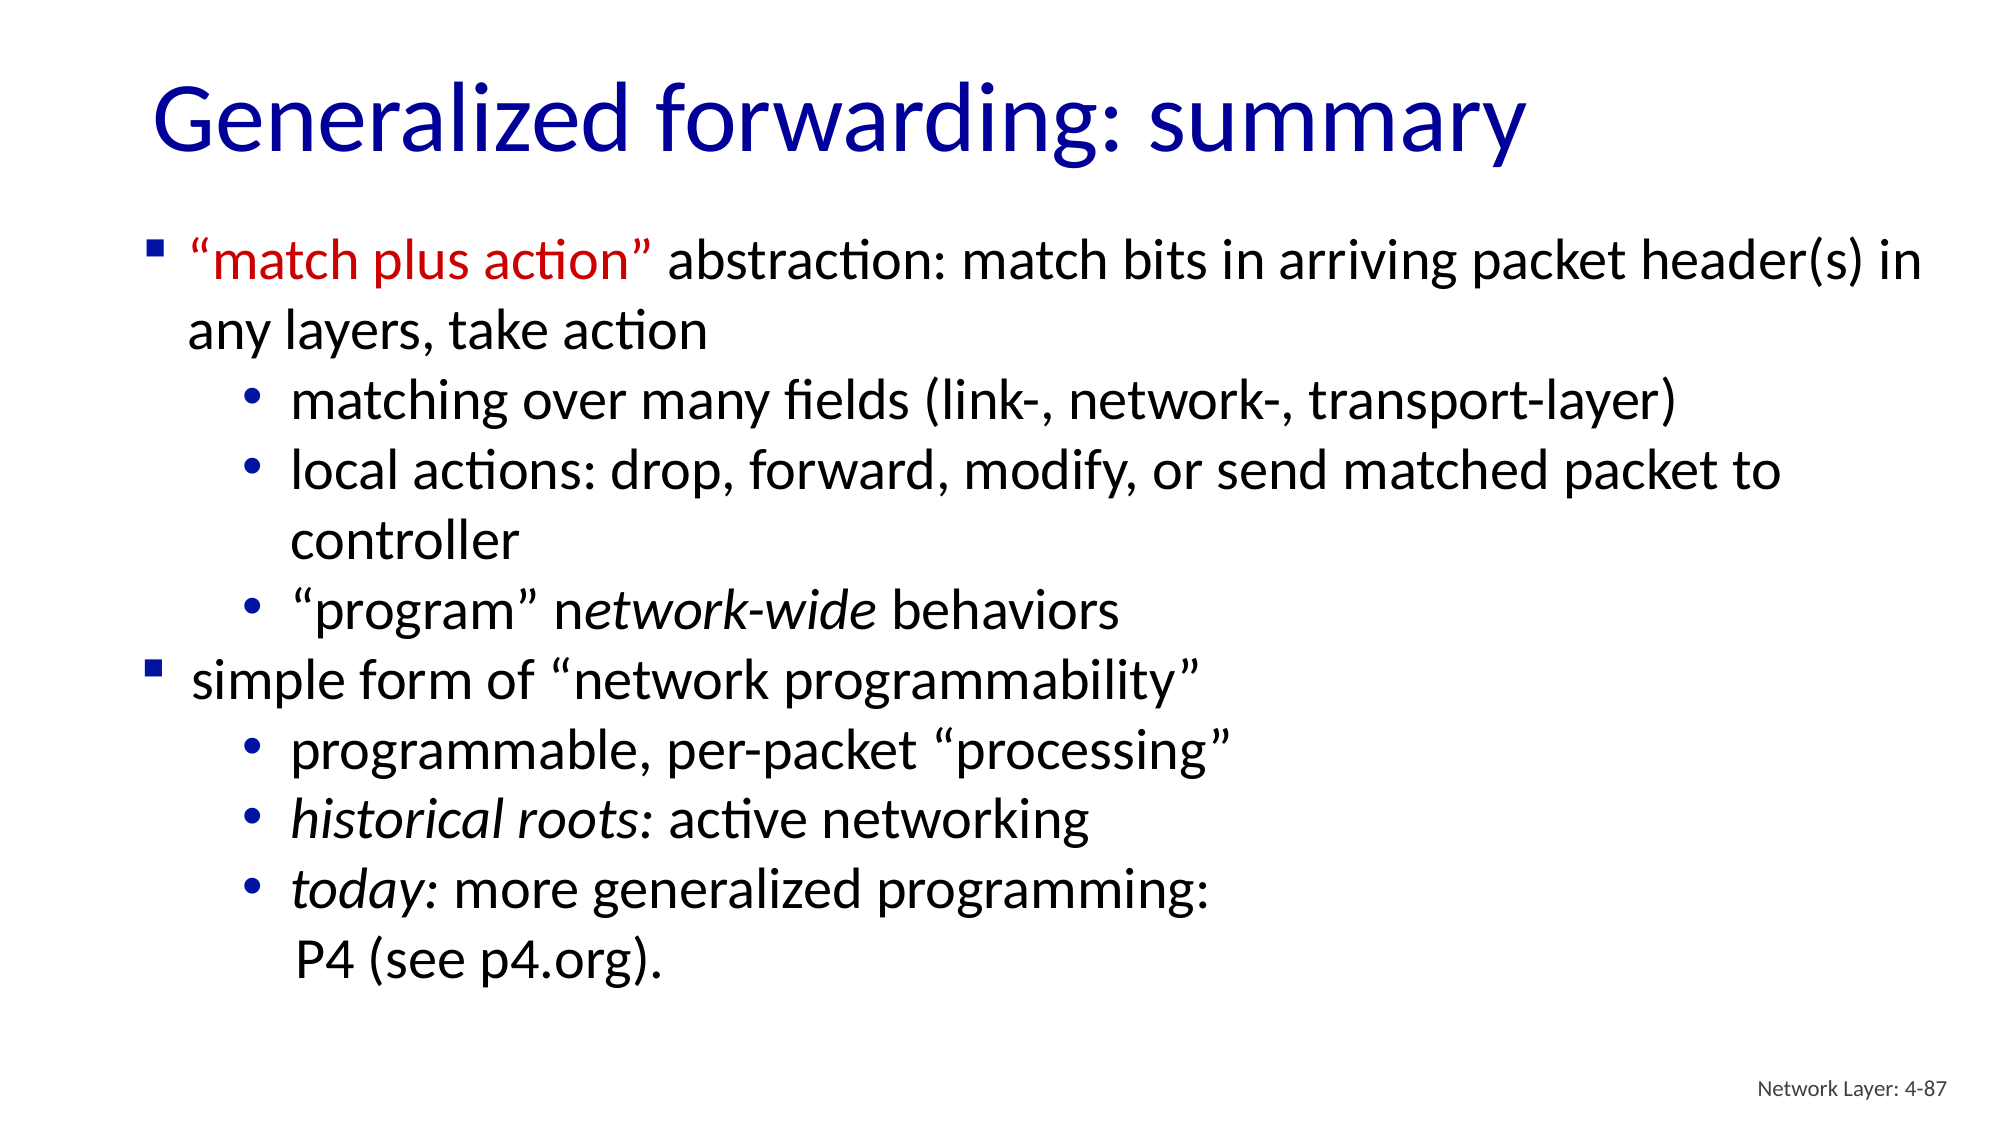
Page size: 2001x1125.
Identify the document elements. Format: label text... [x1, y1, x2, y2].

slide_number Network Layer: 4-87 [1512, 1056, 1963, 1117]
title Generalized forwarding: summary [137, 45, 1917, 193]
text_box “match plus action” abstraction: match bits in arriving packet header(s) in any layers, take action matching over many fields (link-, network-, transport-layer) local actions: drop, forward, modify, or send matched packet to controller “program” network-wide behaviors simple form of “network programmability” programmable, per-packet “processing” historical roots: active networking today: more generalized programming: P4 (see p4.org). [125, 213, 1973, 998]
